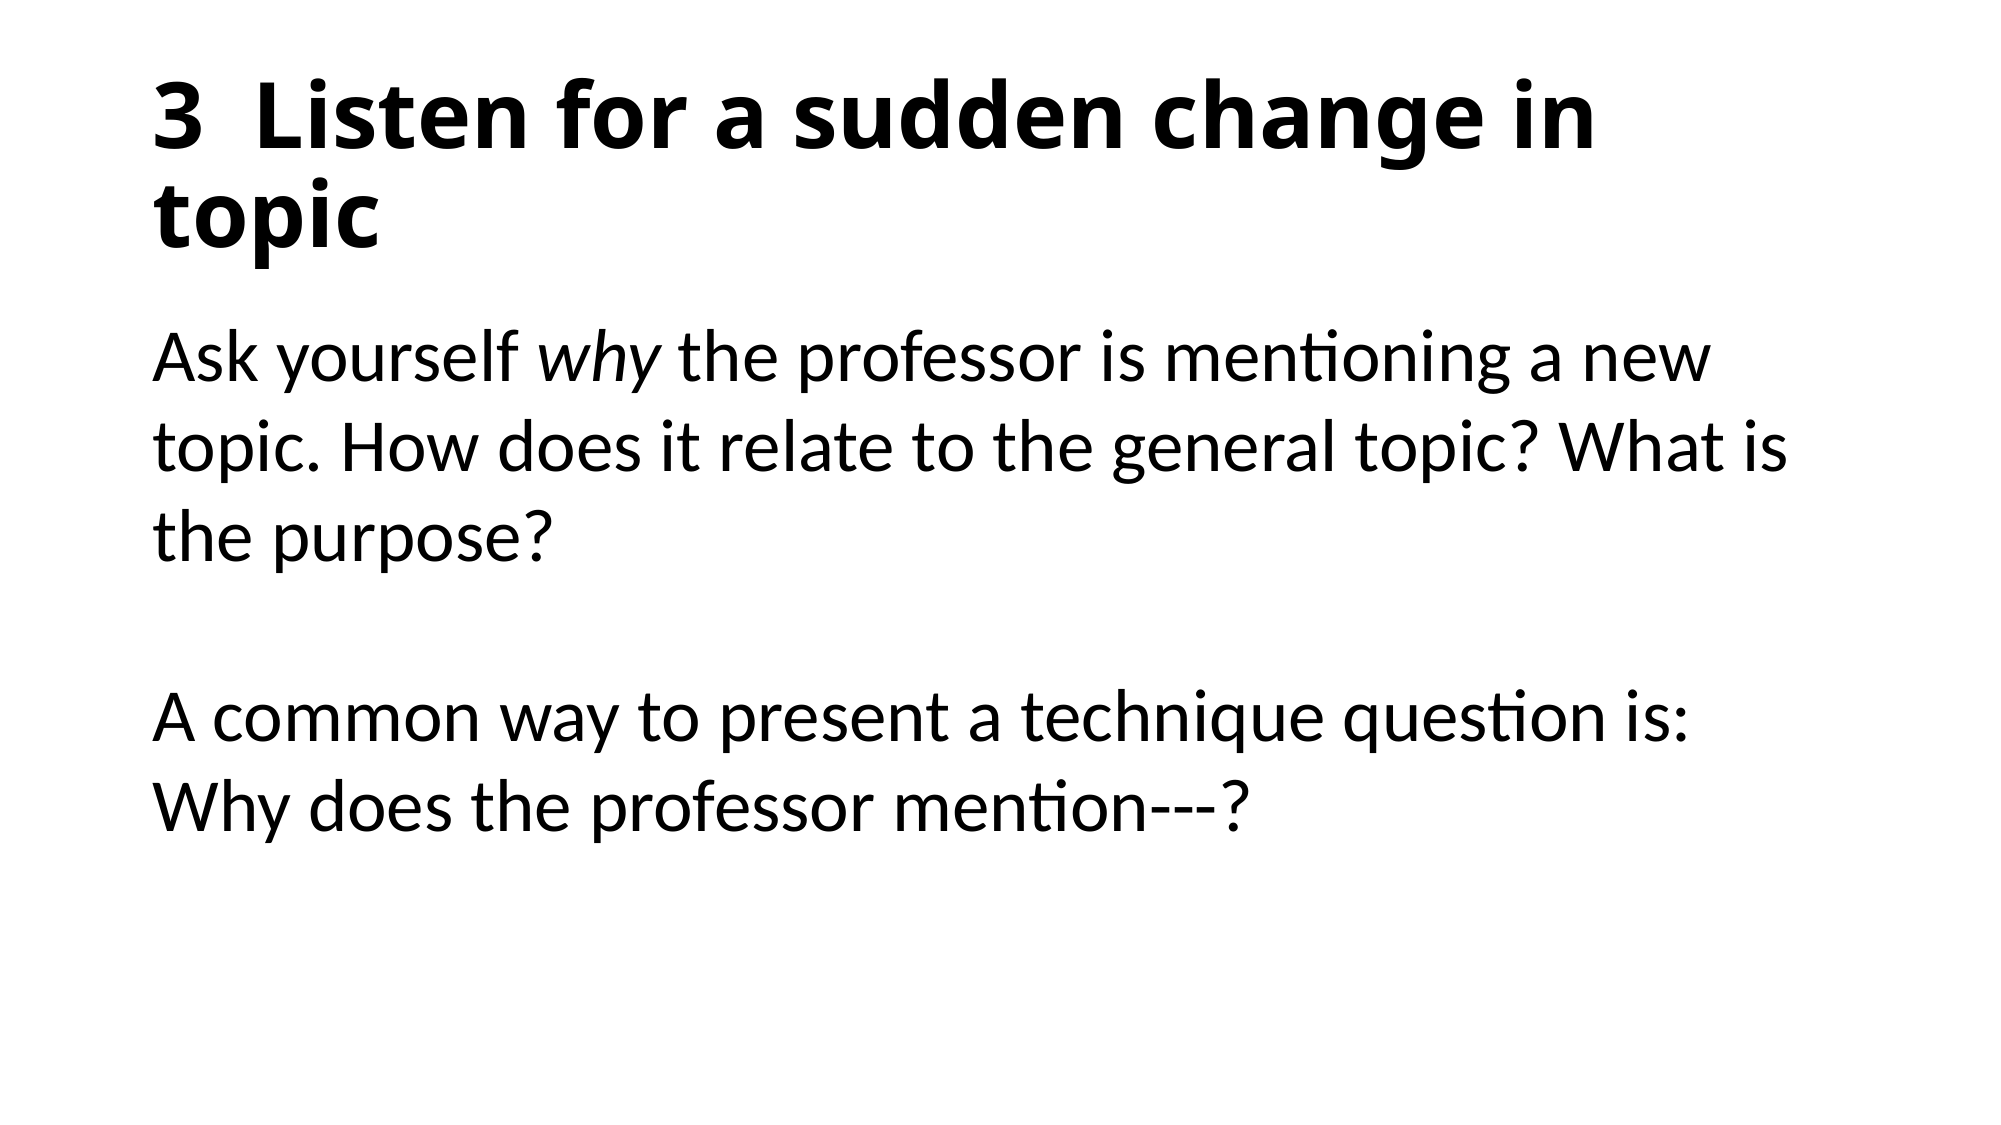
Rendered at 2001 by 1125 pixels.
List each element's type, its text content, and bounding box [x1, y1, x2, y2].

list Ask yourself why the professor is mentioning a new topic. How does it relate to the general topic? What is the purpose? A common way to present a technique question is: Why does the professor mention---? [137, 299, 1863, 1014]
title 3 Listen for a sudden change in topic [137, 59, 1863, 278]
